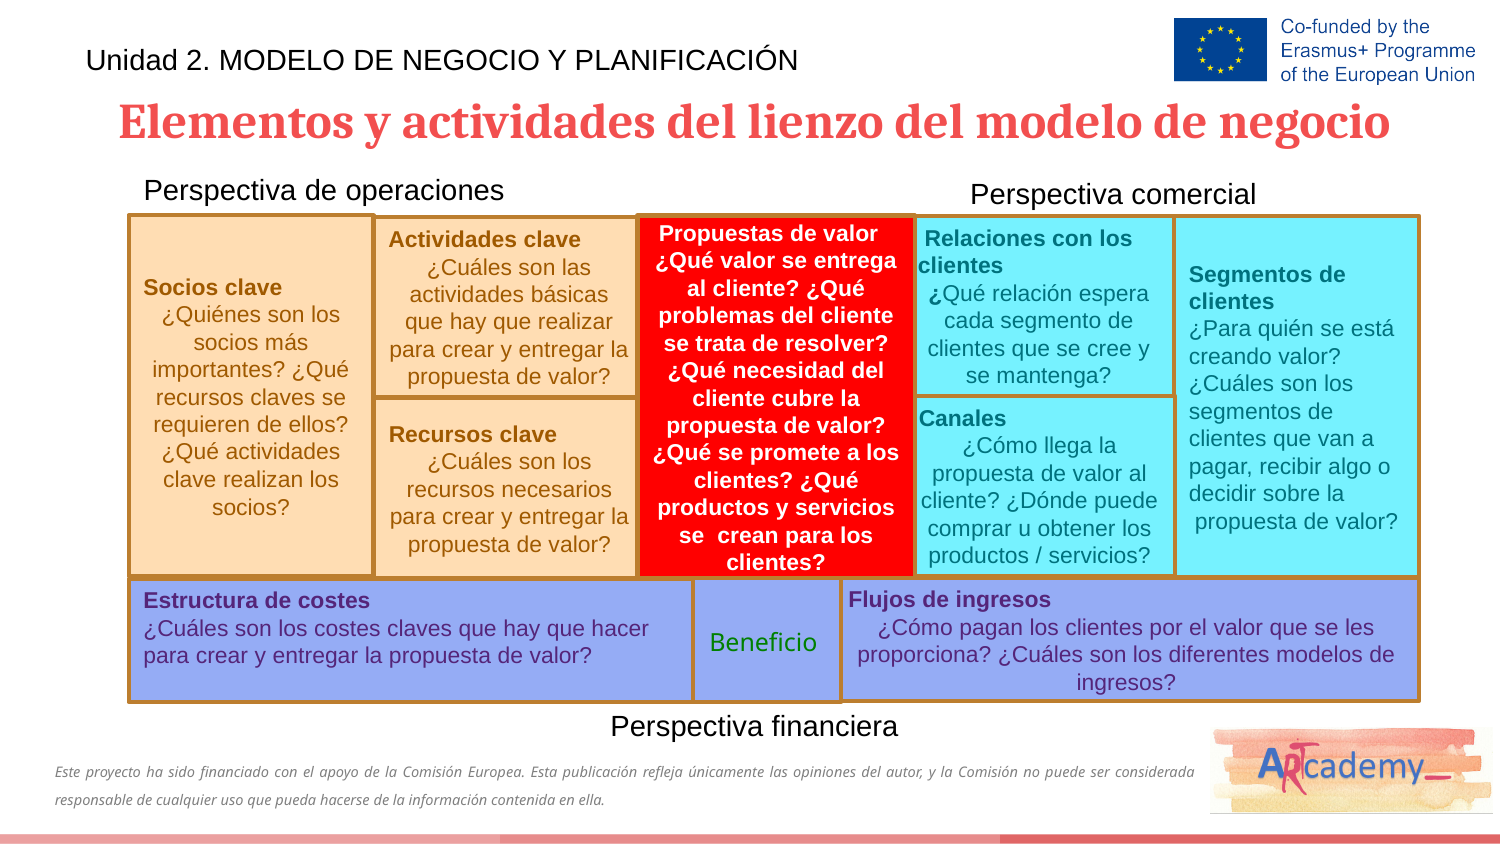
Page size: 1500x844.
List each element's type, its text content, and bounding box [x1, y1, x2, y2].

picture [1173, 18, 1475, 85]
text_box Este proyecto ha sido financiado con el apoyo de la Comisión Europea. Esta publicación refleja únicamente las opiniones del autor, y la Comisión no puede ser considerada responsable de cualquier uso que pueda hacerse de la información contenida en ella. [39, 754, 1205, 799]
text_box Unidad 2. MODELO DE NEGOCIO Y PLANIFICACIÓN [70, 33, 992, 119]
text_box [128, 164, 1434, 751]
picture [1210, 709, 1493, 844]
text_box Elementos y actividades del lienzo del modelo de negocio [17, 73, 1493, 176]
